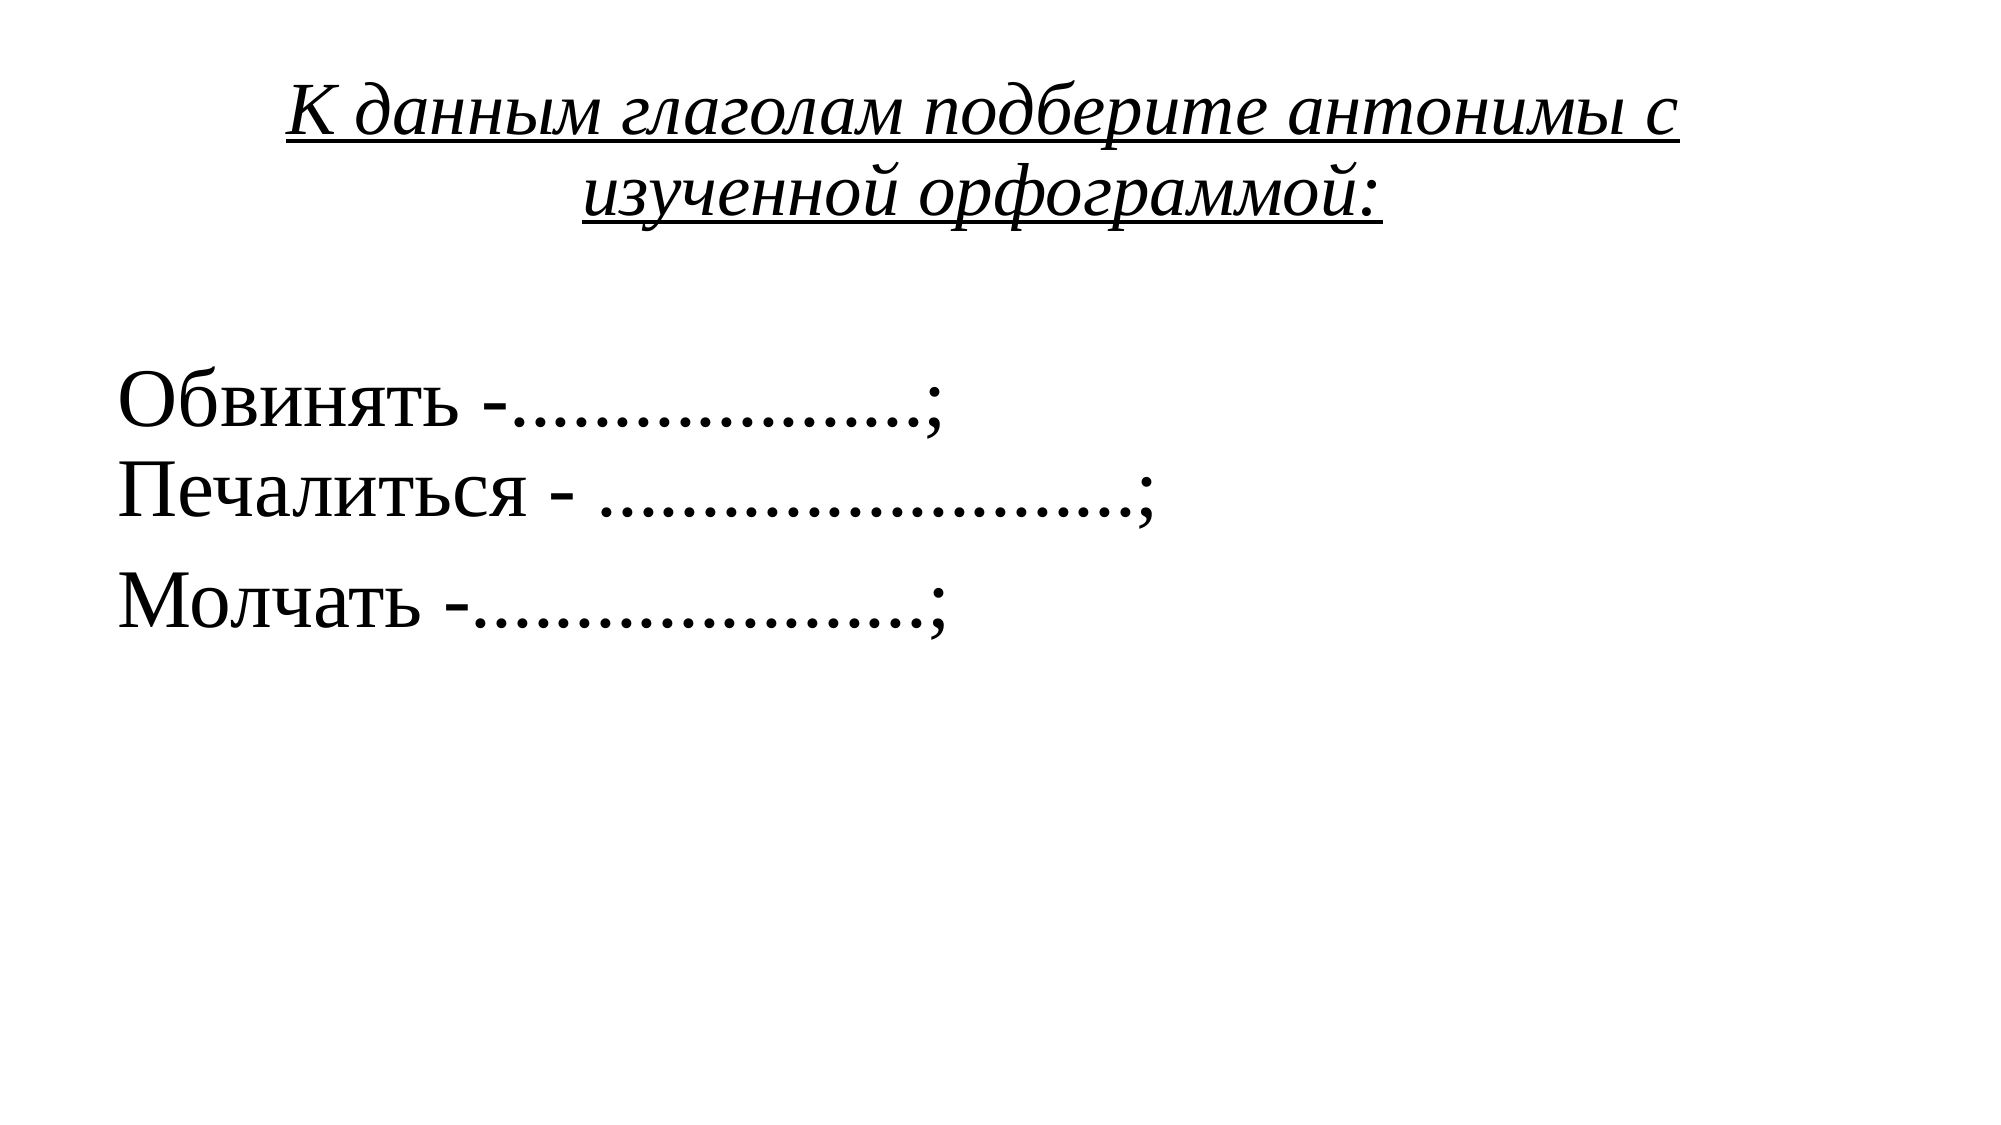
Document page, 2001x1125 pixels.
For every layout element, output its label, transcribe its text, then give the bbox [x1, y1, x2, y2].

list К данным глаголам подберите антонимы с изученной орфограммой: Обвинять -....................; Печалиться - ..........................; Молчать -......................; [102, 62, 1863, 1014]
